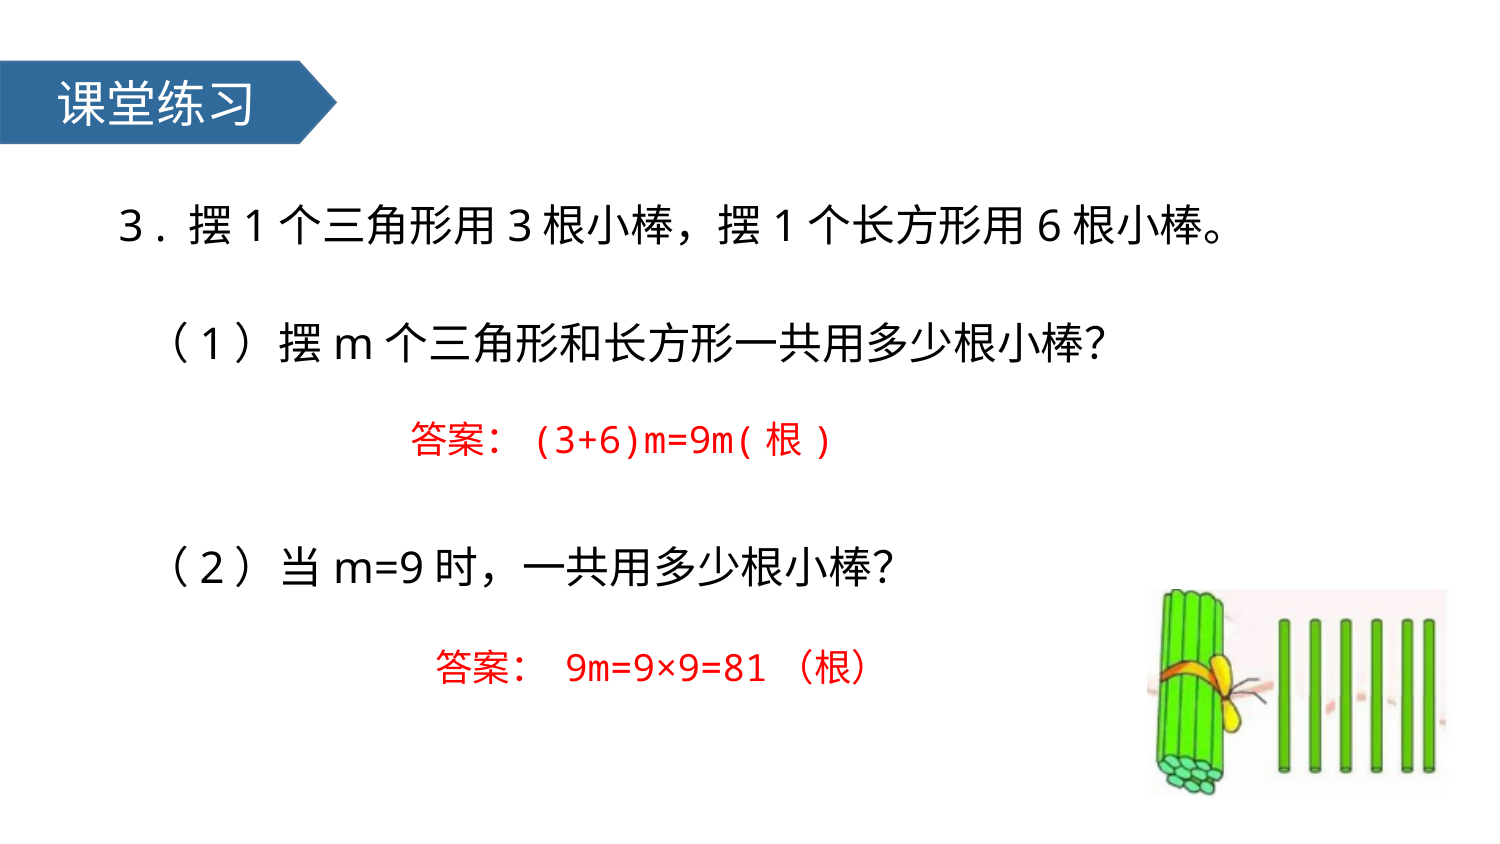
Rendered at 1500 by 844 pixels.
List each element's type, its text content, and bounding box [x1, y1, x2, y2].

text_box 答案：(3+6)m=9m(根) [398, 410, 846, 467]
text_box （1）摆m个三角形和长方形一共用多少根小棒？ [134, 284, 1294, 374]
text_box 3 . 摆1个三角形用3根小棒，摆1个长方形用6根小棒。 [107, 165, 1342, 256]
text_box 答案： 9m=9×9=81（根） [423, 638, 901, 695]
picture [1147, 588, 1452, 799]
text_box （2）当m=9时，一共用多少根小棒？ [134, 507, 1294, 598]
text_box 课堂练习 [0, 61, 336, 144]
